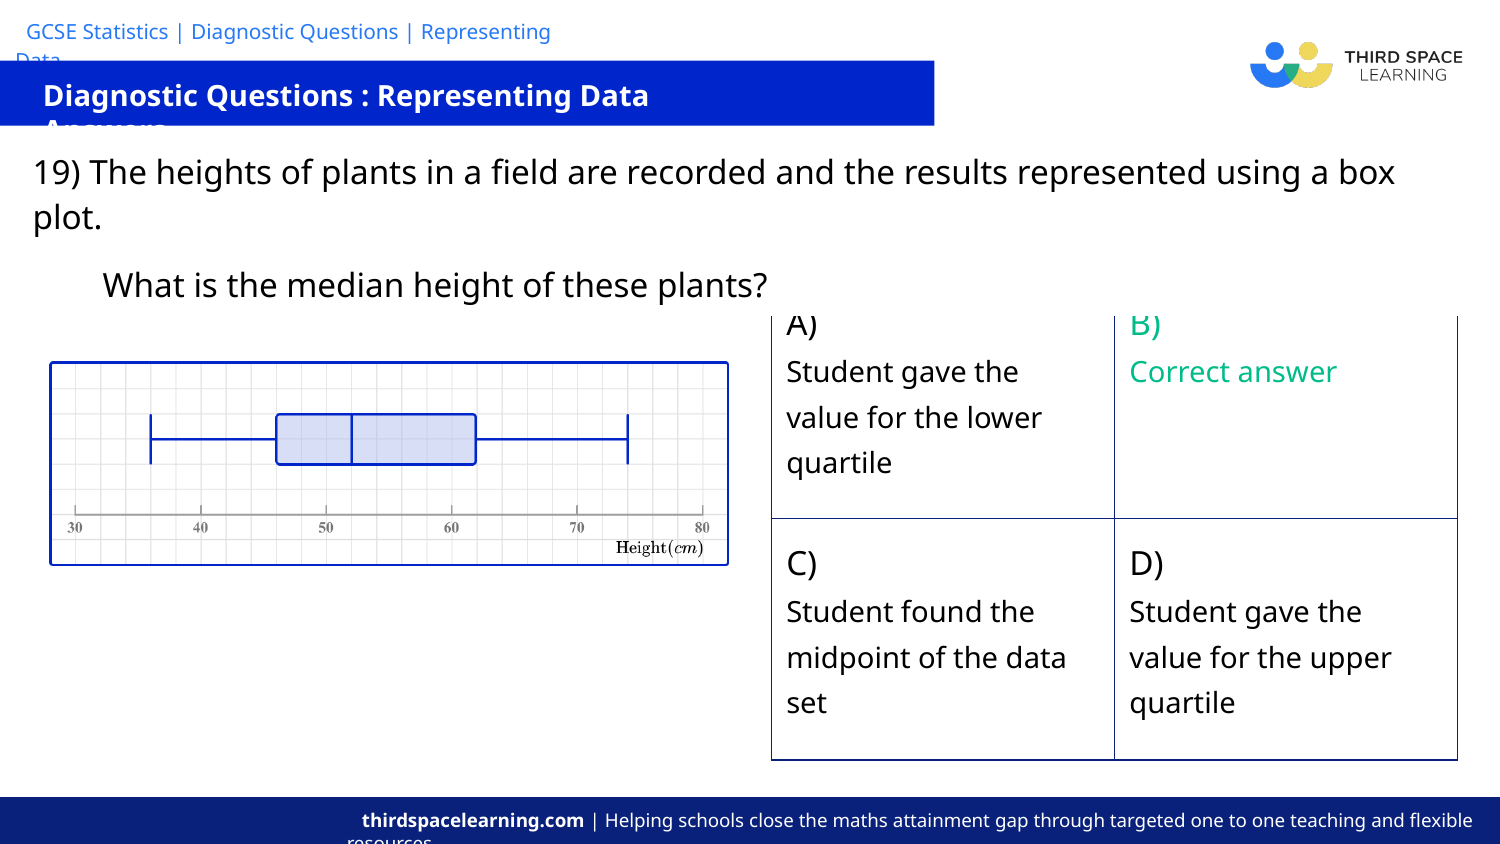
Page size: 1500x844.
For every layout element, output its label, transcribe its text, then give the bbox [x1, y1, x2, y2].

text_box Diagnostic Questions : Representing Data Answers [27, 61, 778, 162]
picture [49, 360, 729, 566]
table_header 19) The heights of plants in a field are recorded and the results represented using a box plot. What is the median height of these plants? [19, 142, 1474, 314]
picture [1250, 33, 1465, 99]
